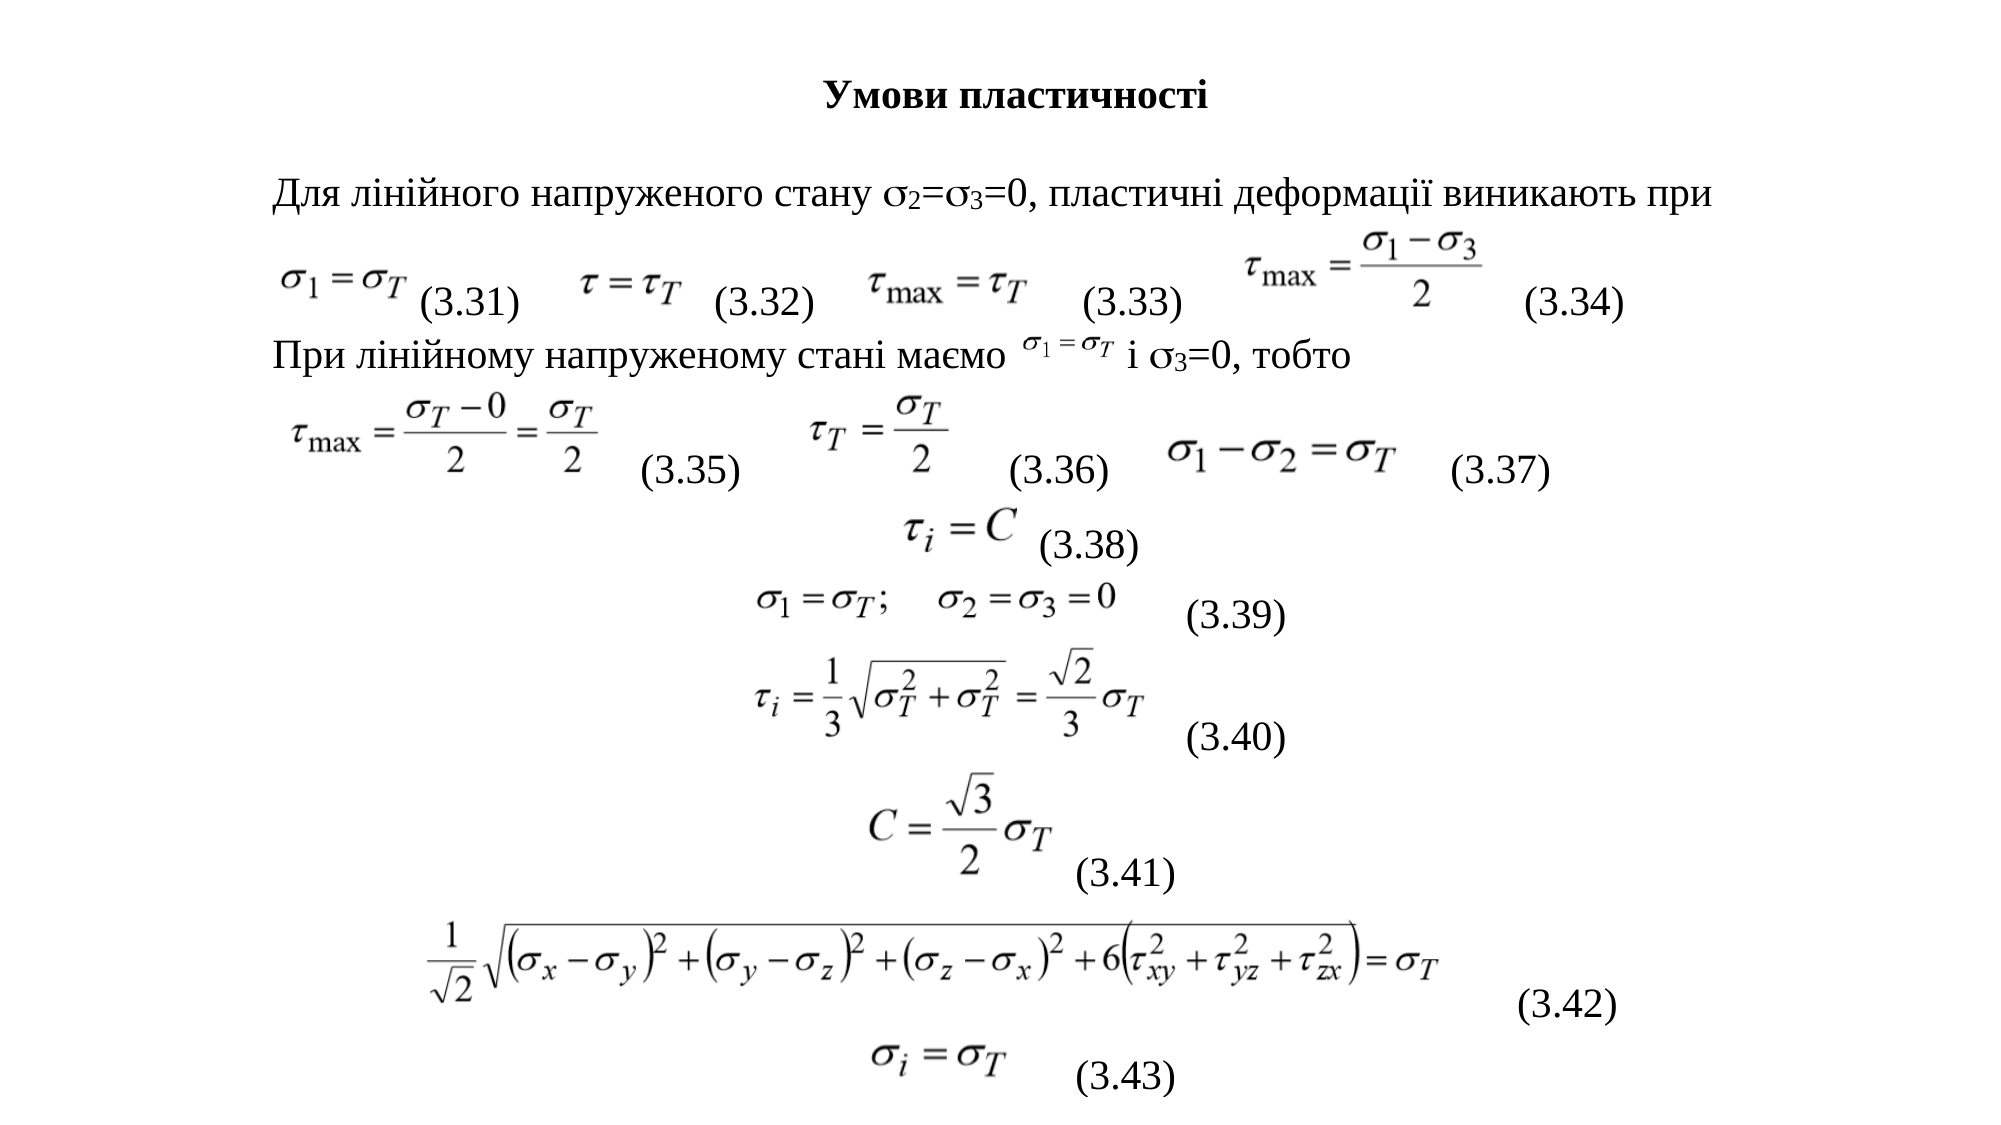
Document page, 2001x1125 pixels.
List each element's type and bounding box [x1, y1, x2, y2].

text_box [198, 21, 1830, 1097]
